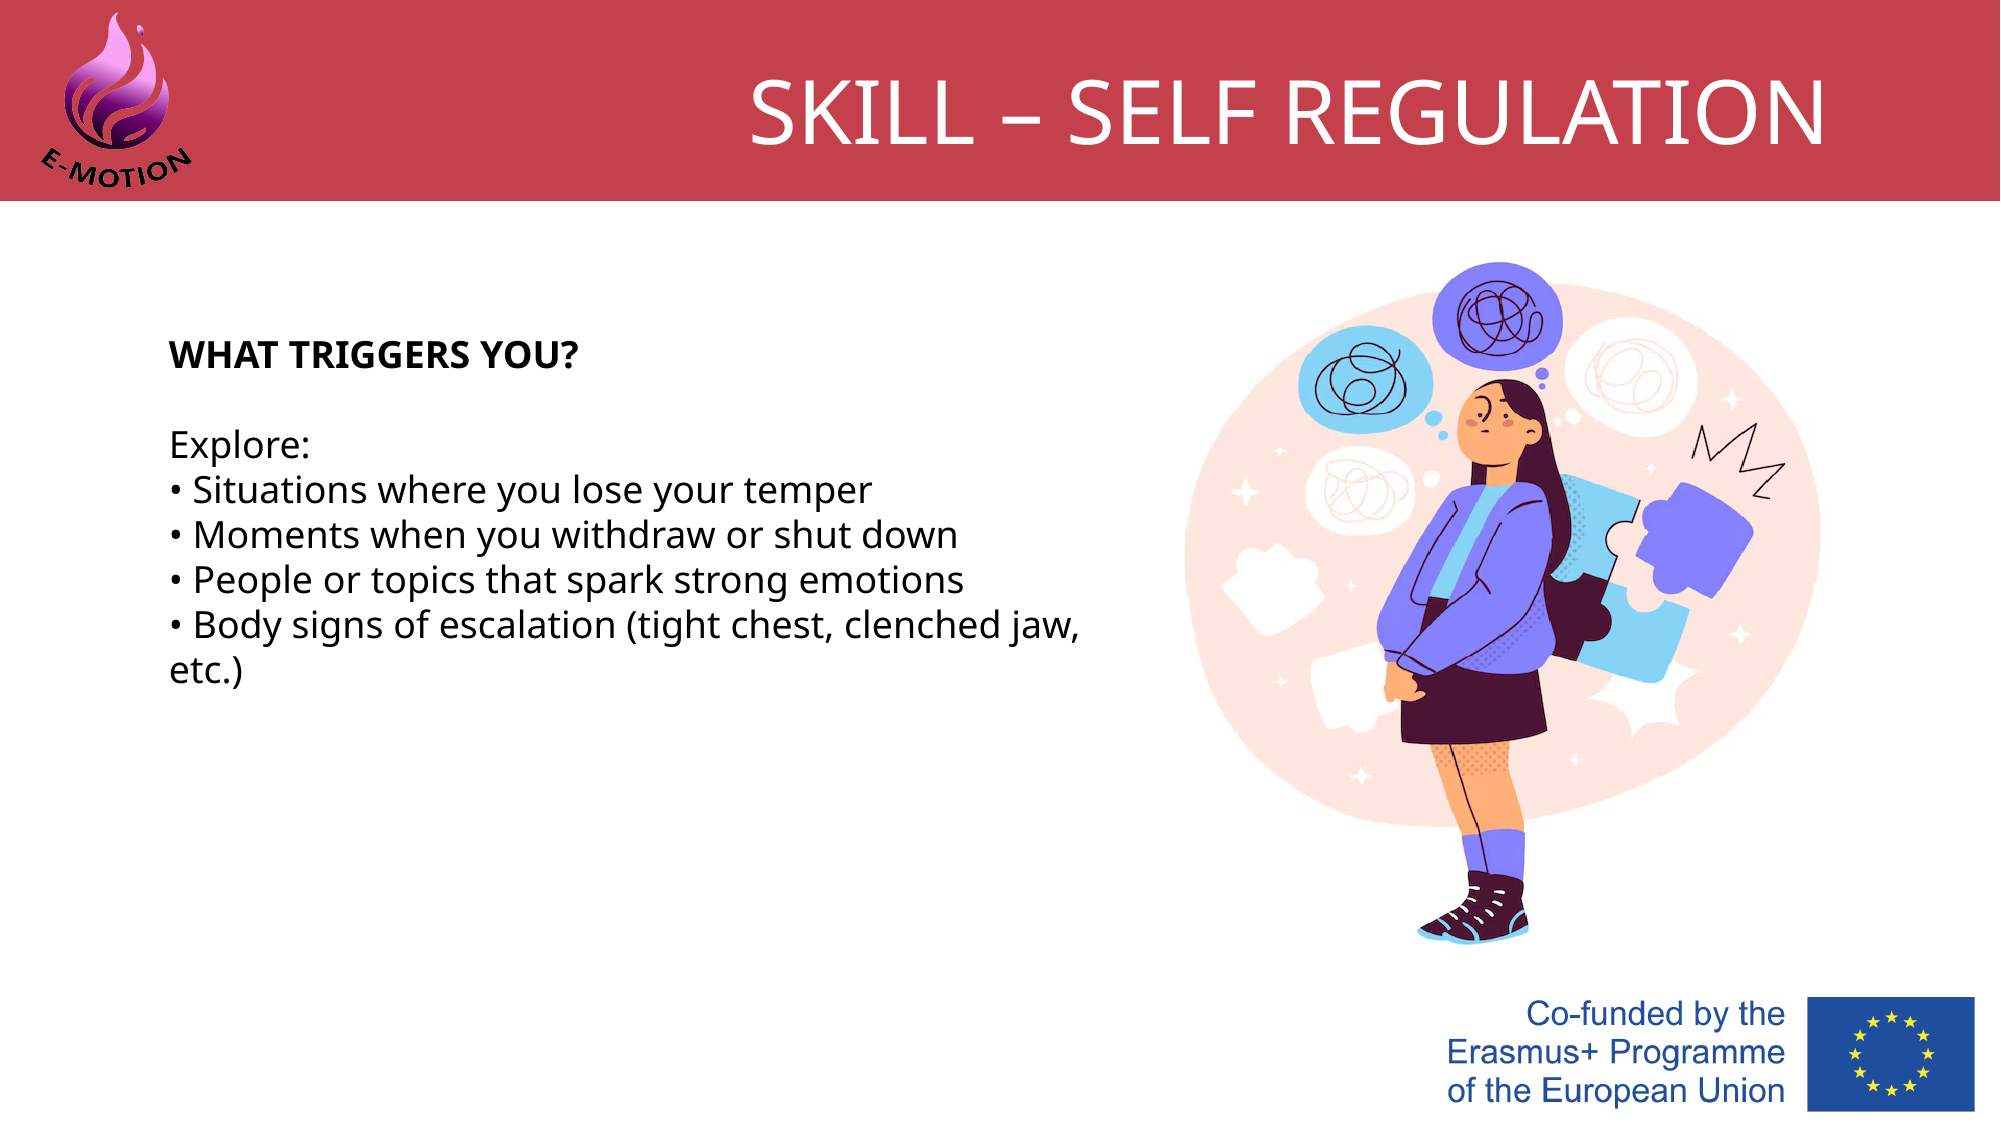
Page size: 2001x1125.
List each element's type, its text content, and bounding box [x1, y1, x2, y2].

picture [0, 0, 253, 247]
text_box WHAT TRIGGERS YOU? Explore: • Situations where you lose your temper • Moments when you withdraw or shut down • People or topics that spark strong emotions • Body signs of escalation (tight chest, clenched jaw, etc.) [154, 323, 1116, 699]
text_box SKILL – SELF REGULATION [587, 48, 1846, 323]
picture [1116, 232, 1888, 960]
